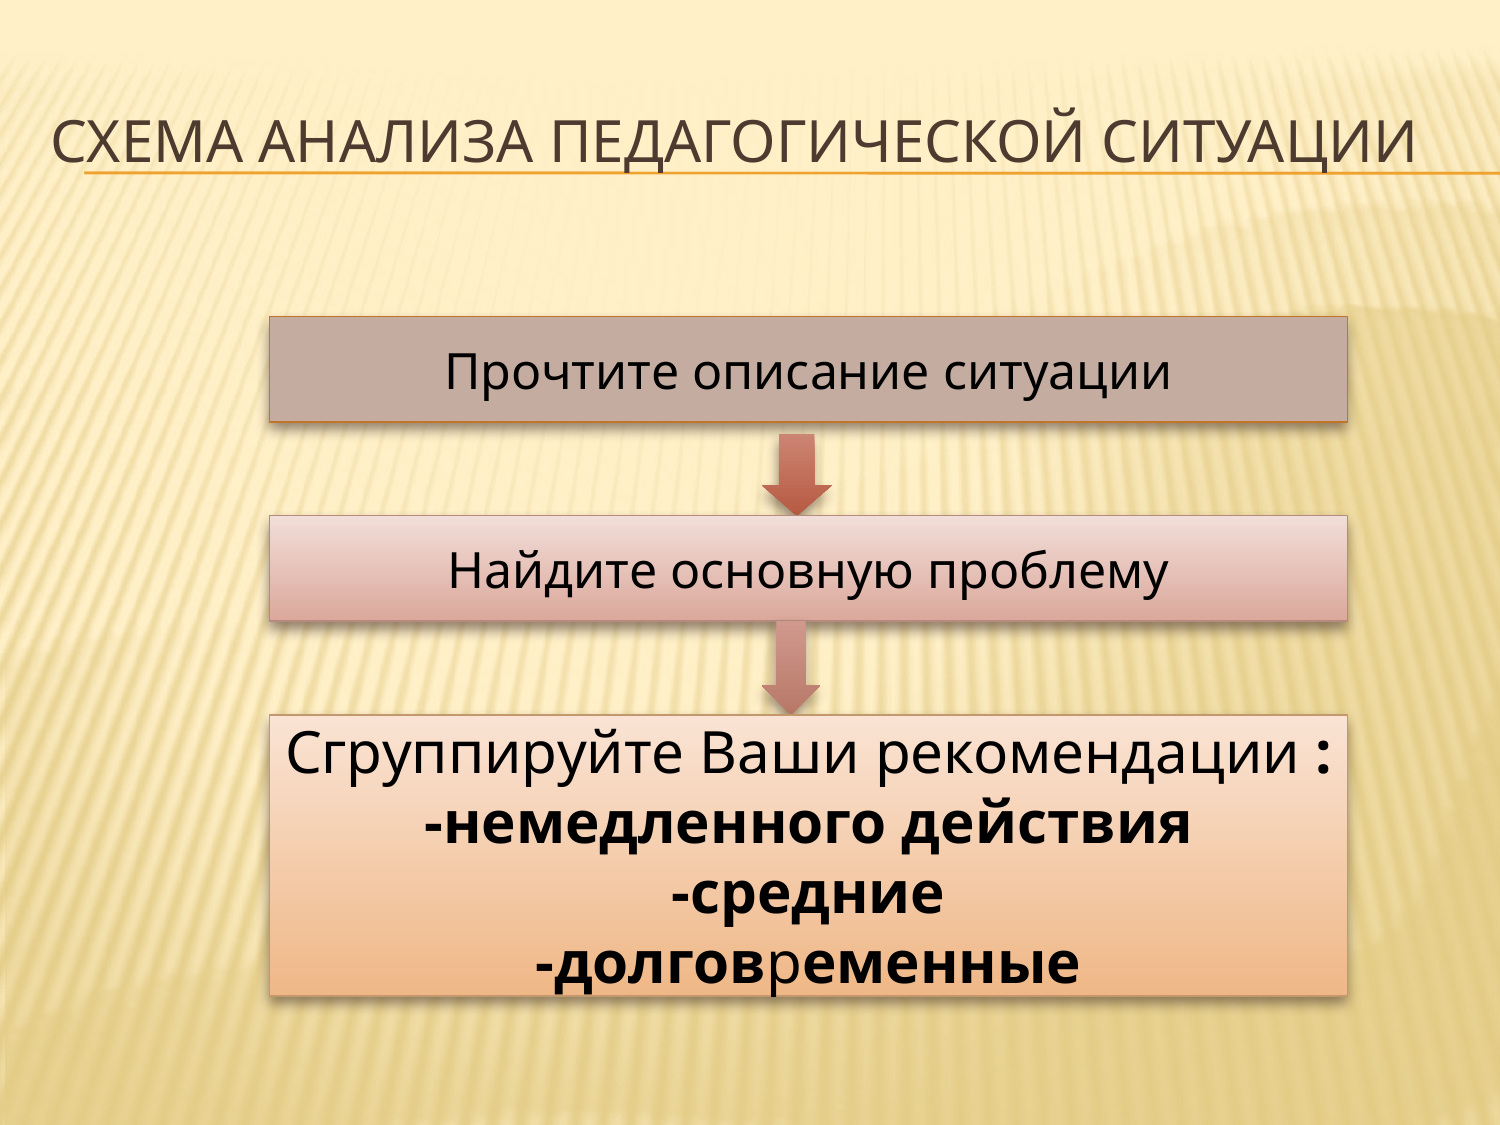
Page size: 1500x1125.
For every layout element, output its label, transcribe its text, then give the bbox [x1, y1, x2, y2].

text_box [761, 433, 833, 513]
text_box [761, 621, 821, 712]
text_box Прочтите описание ситуации [269, 316, 1348, 423]
text_box Сгруппируйте Ваши рекомендации : -немедленного действия -средние -долговременные [269, 714, 1348, 997]
title Схема анализа педагогической ситуации [35, 70, 1461, 208]
text_box Найдите основную проблему [269, 515, 1348, 622]
